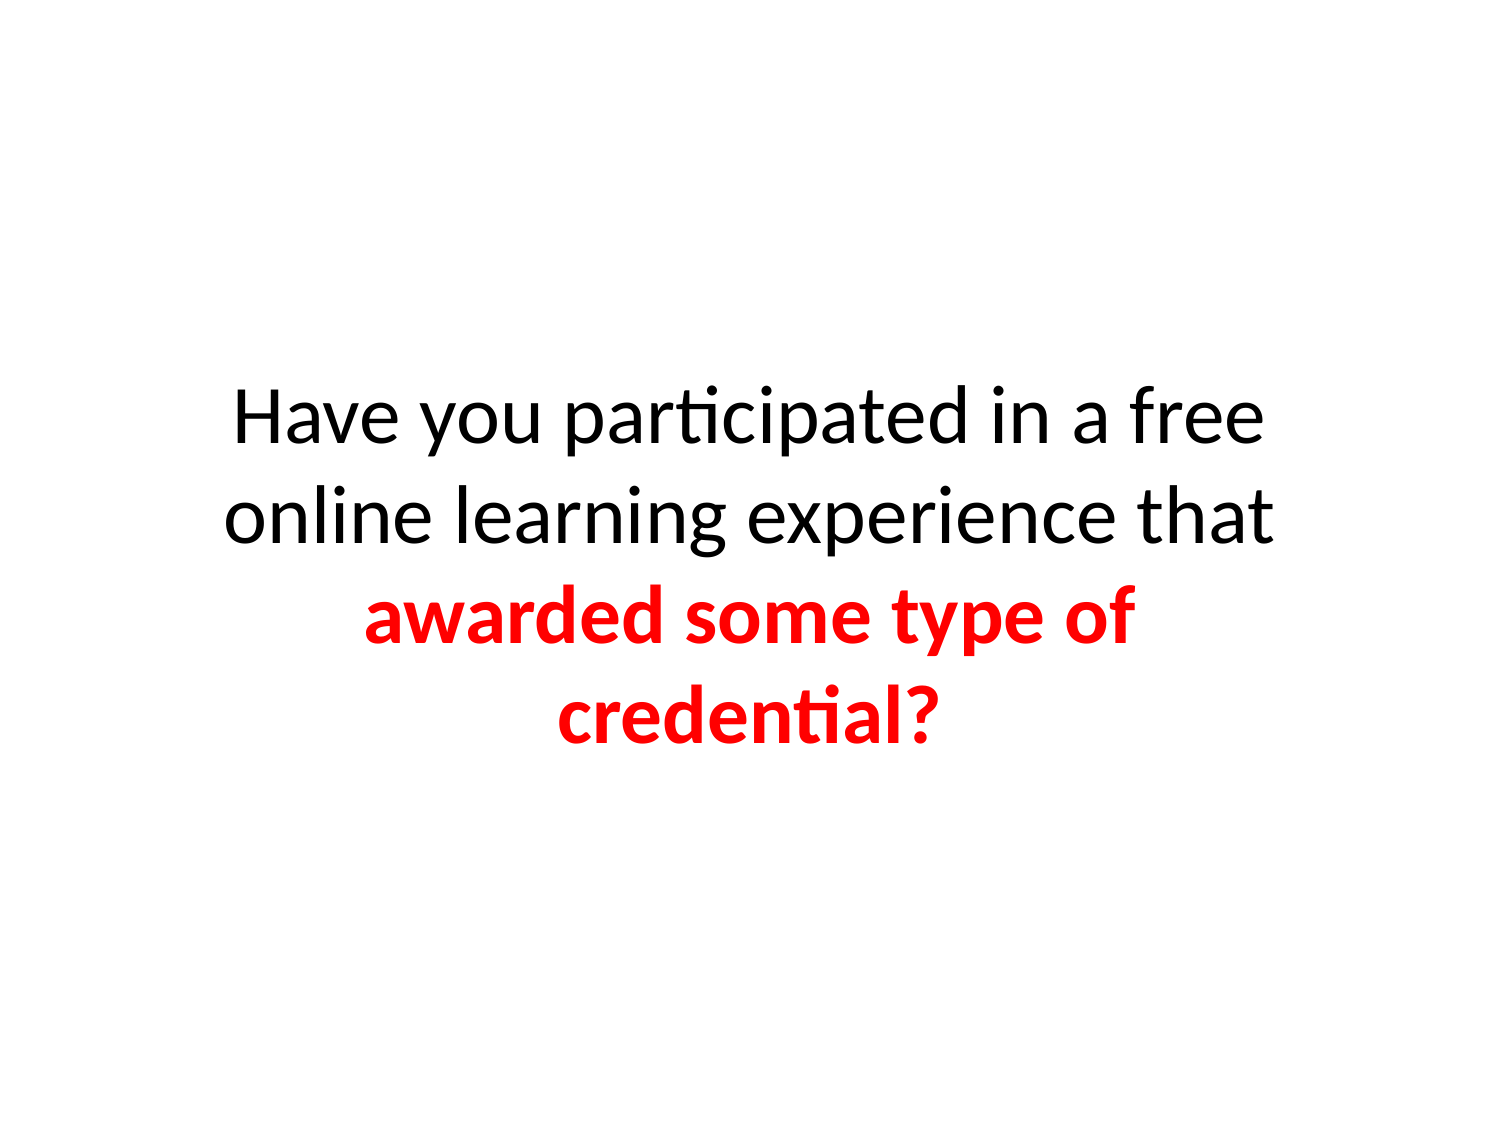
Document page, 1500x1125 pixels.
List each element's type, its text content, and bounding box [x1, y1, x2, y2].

text_box Have you participated in a free online learning experience that awarded some type of credential? [187, 352, 1313, 768]
